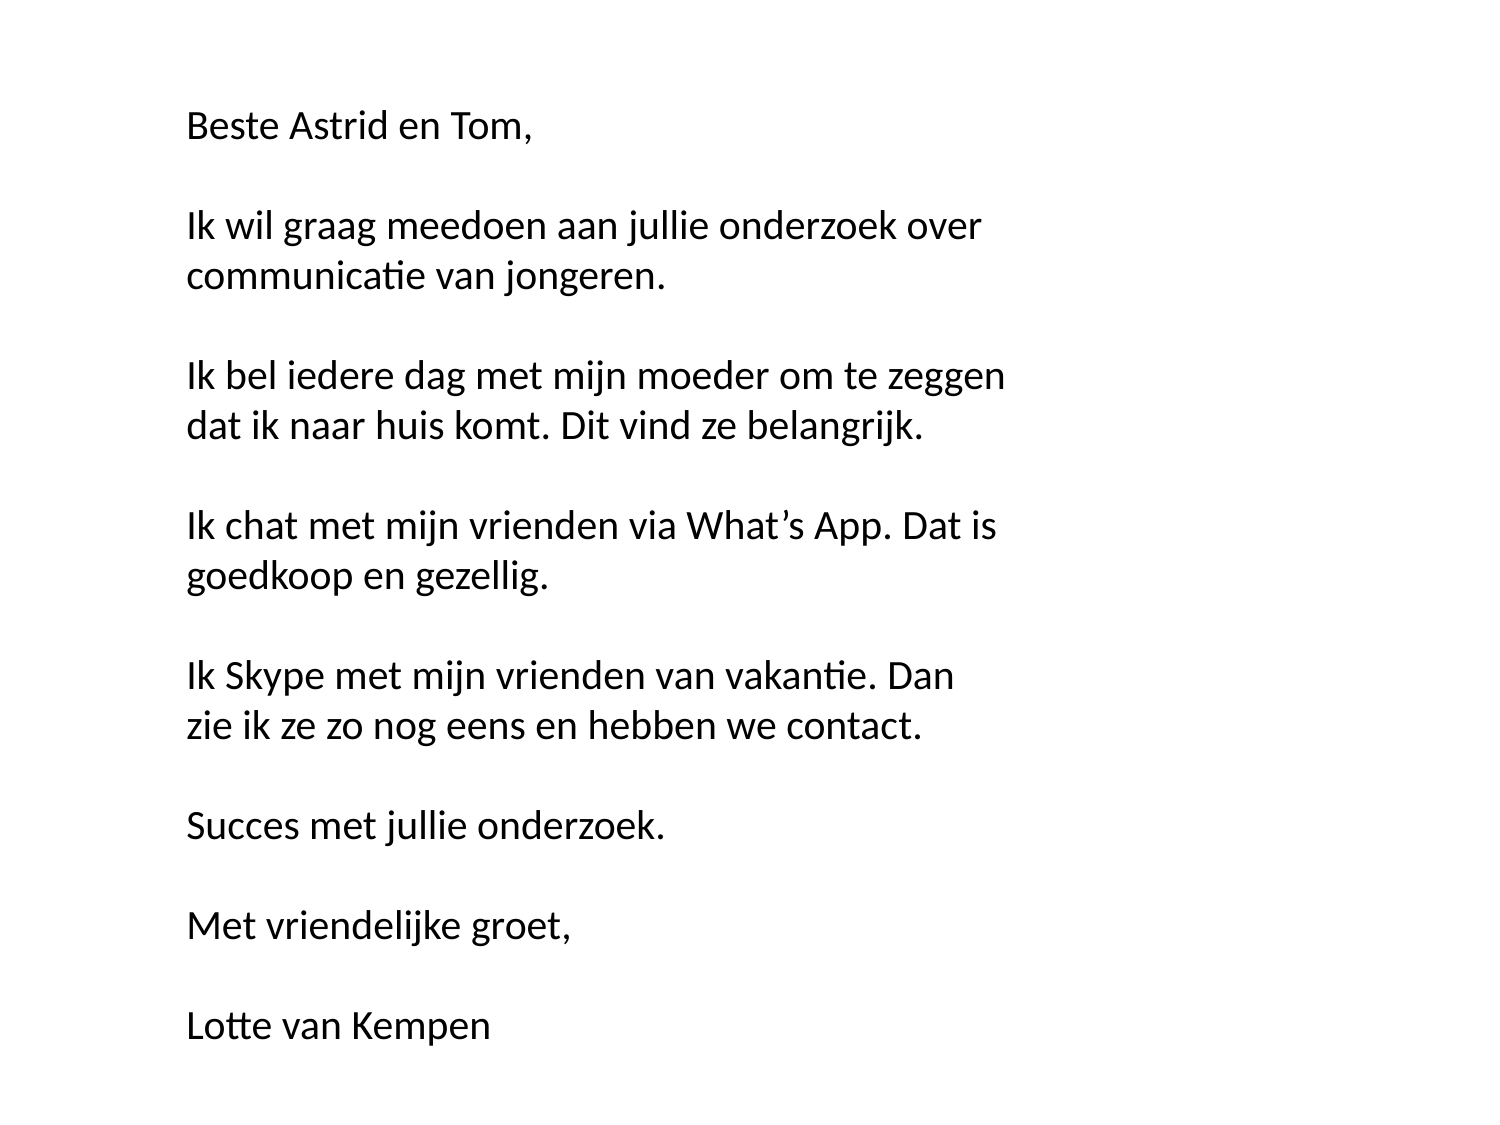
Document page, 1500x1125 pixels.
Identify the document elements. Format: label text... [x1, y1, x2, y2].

title Beste Astrid en Tom, Ik wil graag meedoen aan jullie onderzoek over communicatie van jongeren. Ik bel iedere dag met mijn moeder om te zeggen dat ik naar huis komt. Dit vind ze belangrijk. Ik chat met mijn vrienden via What’s App. Dat is goedkoop en gezellig. Ik Skype met mijn vrienden van vakantie. Dan zie ik ze zo nog eens en hebben we contact. Succes met jullie onderzoek. Met vriendelijke groet, Lotte van Kempen [171, 468, 1022, 728]
